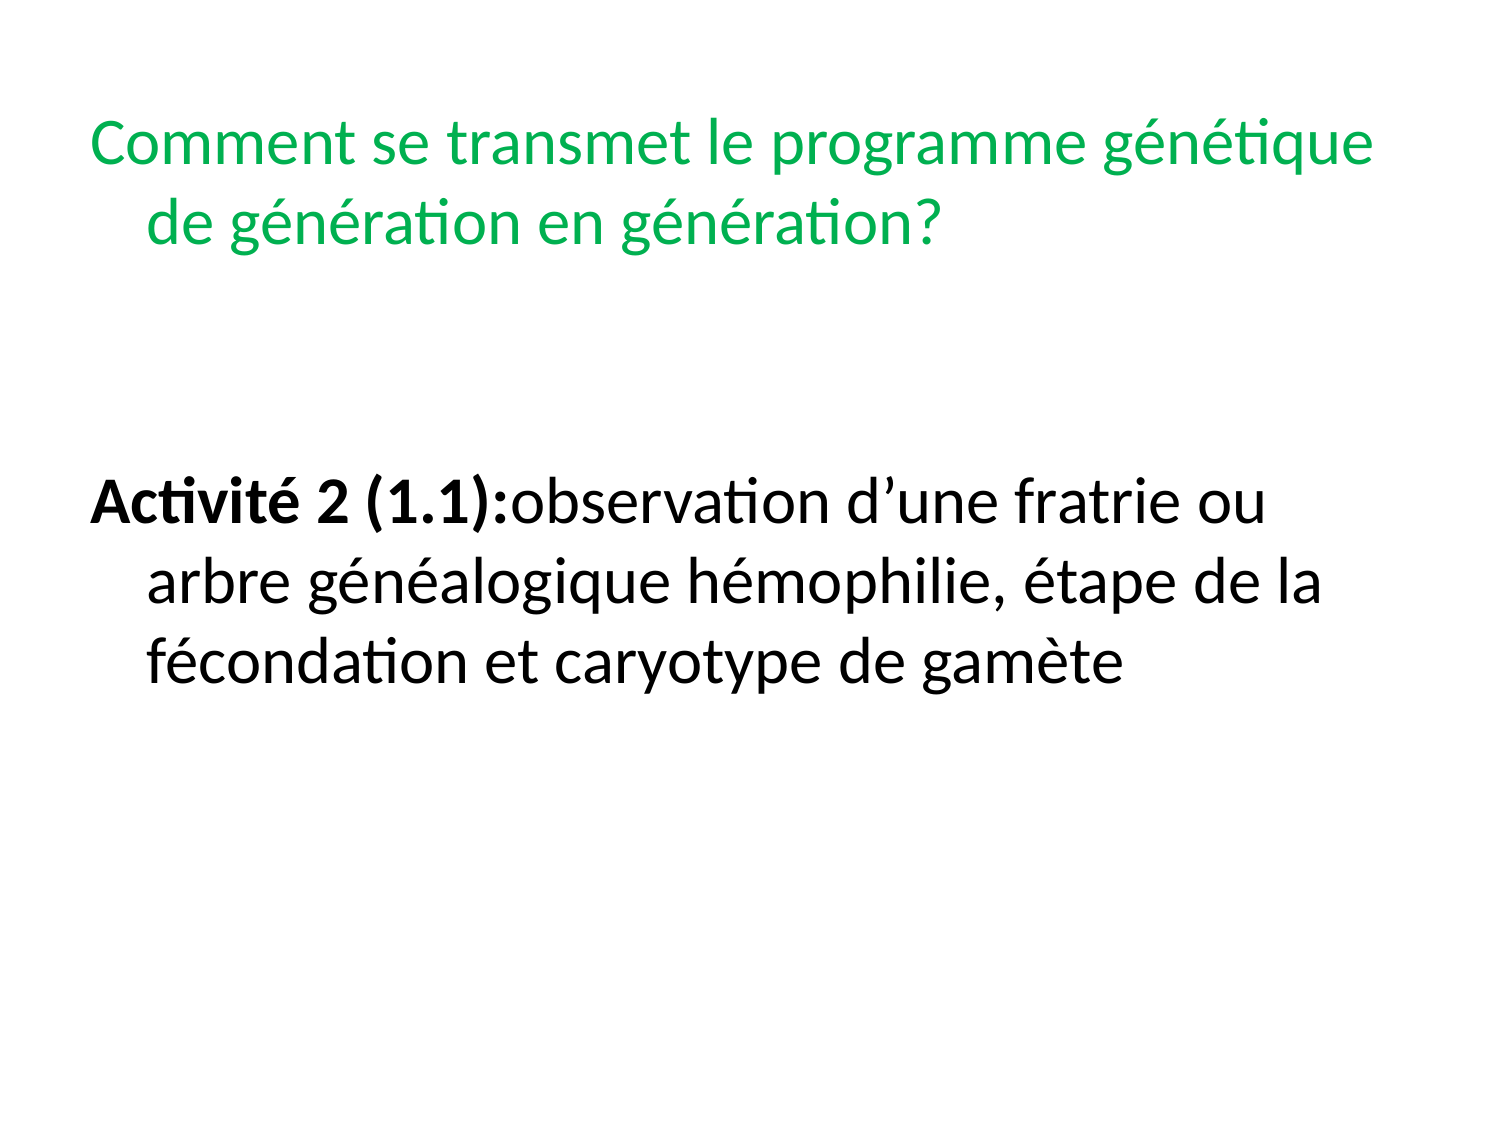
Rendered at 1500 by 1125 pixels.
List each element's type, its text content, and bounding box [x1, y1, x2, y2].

list Comment se transmet le programme génétique de génération en génération? Activité 2 (1.1):observation d’une fratrie ou arbre généalogique hémophilie, étape de la fécondation et caryotype de gamète [75, 90, 1425, 1005]
